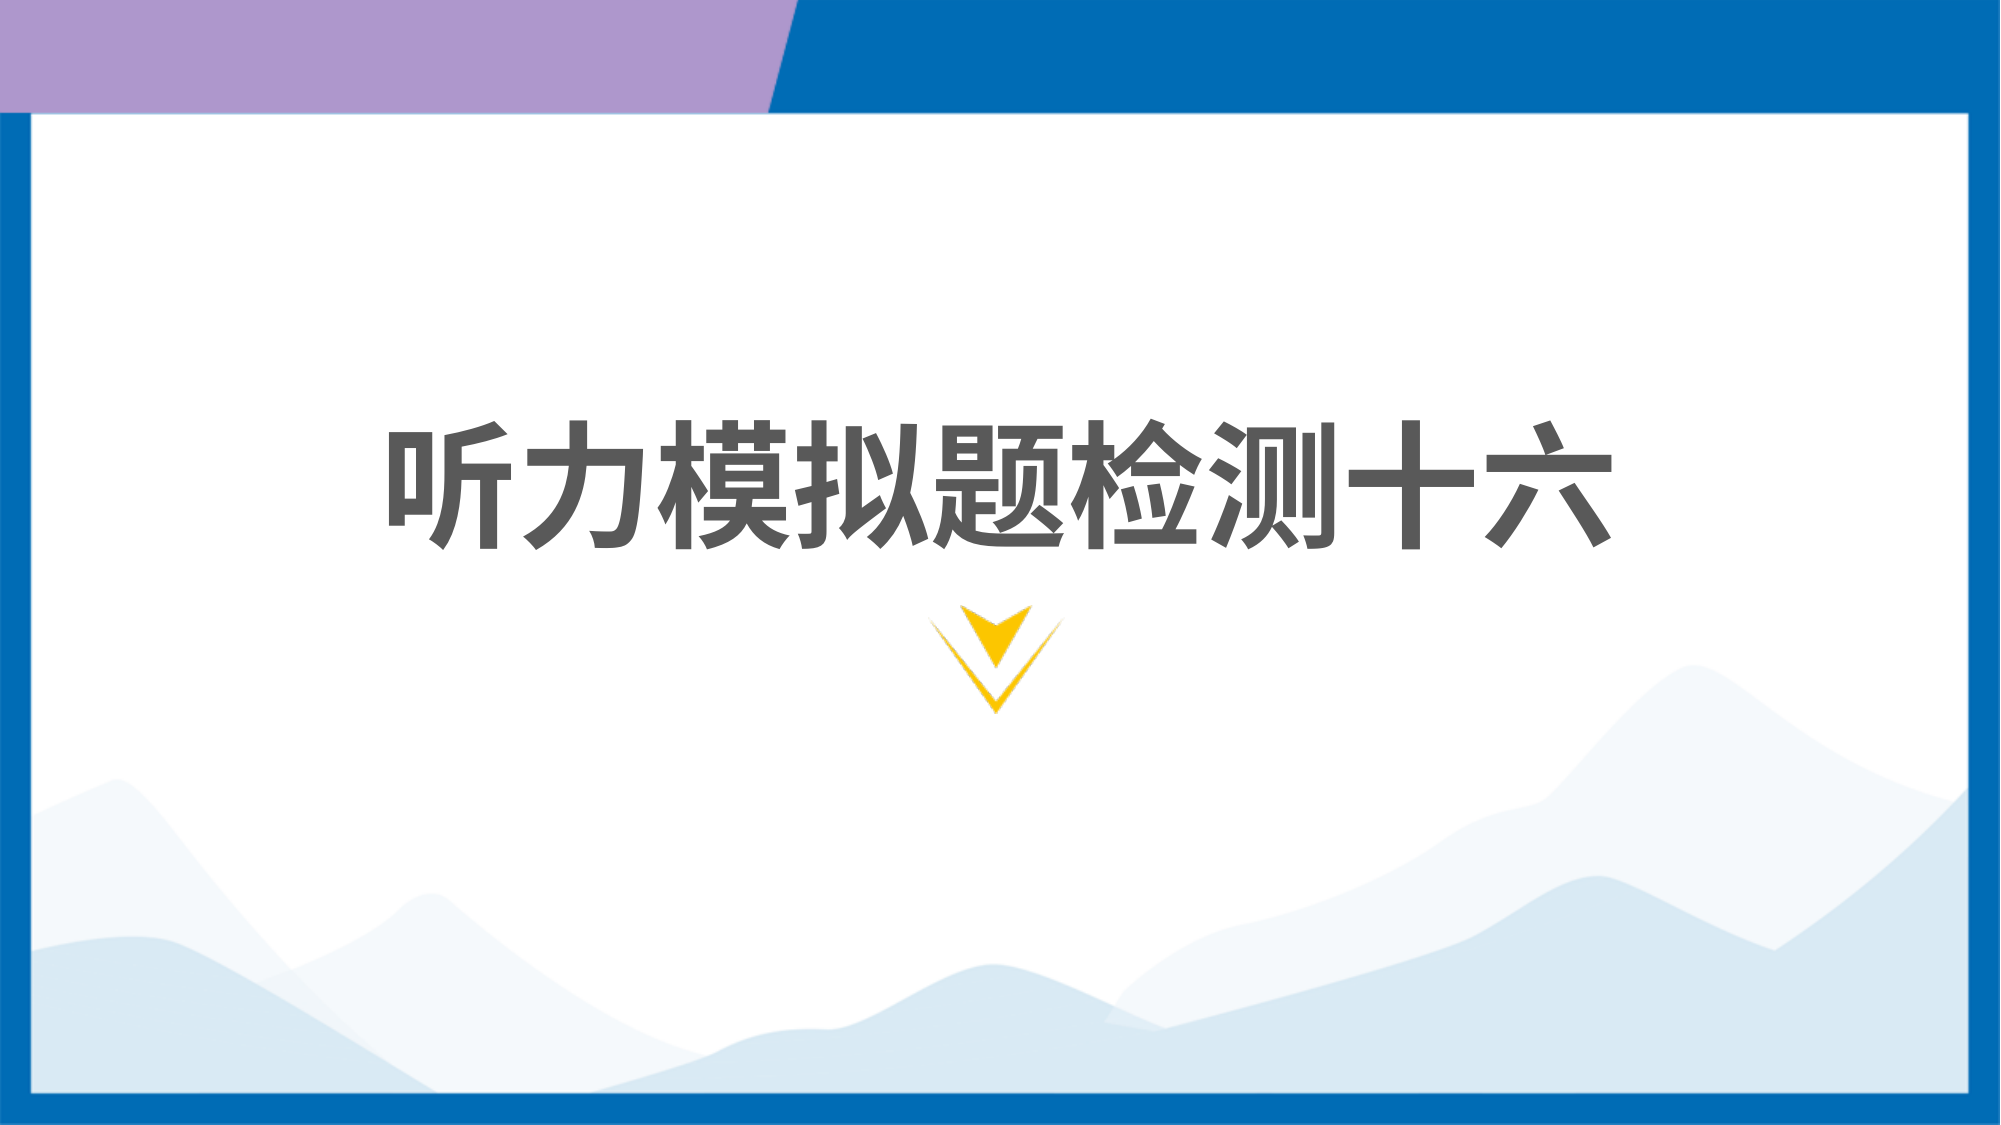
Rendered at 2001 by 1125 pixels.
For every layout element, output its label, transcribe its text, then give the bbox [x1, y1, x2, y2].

text_box 听力模拟题检测十六 [35, 383, 1962, 566]
picture [0, 0, 2000, 1125]
